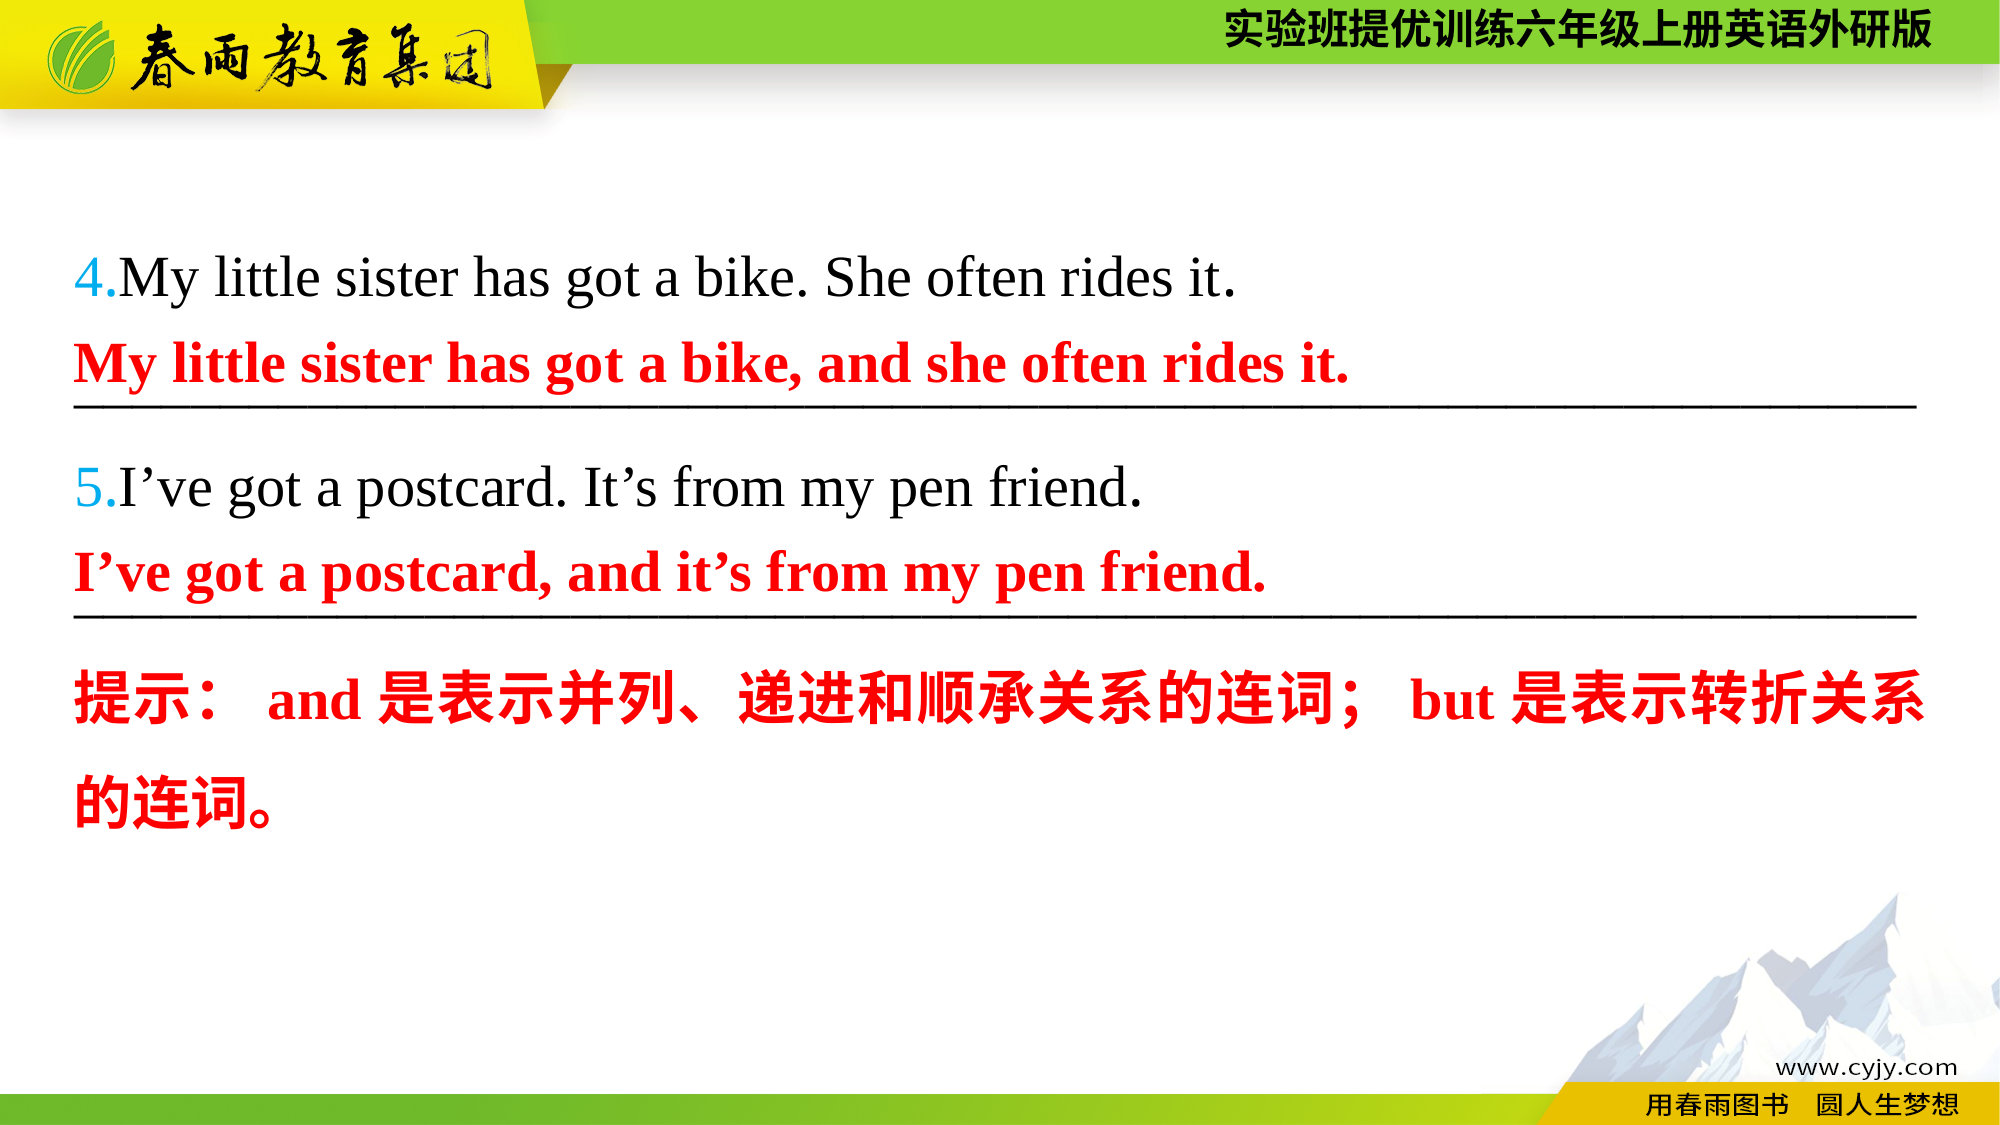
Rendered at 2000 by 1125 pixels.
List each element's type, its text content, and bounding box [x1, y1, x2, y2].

text_box I’ve got a postcard, and it’s from my pen friend. [59, 525, 1366, 611]
list 4.My little sister has got a bike. She often rides it. _______________________________________________________________ 5.I’ve got a postcard. It’s from my pen friend. _______________________________________________________________ [59, 195, 1944, 618]
text_box 提示：and是表示并列、递进和顺承关系的连词；but是表示转折关系的连词。 [59, 618, 1944, 844]
text_box My little sister has got a bike, and she often rides it. [59, 317, 1461, 402]
picture [0, 0, 2000, 1125]
